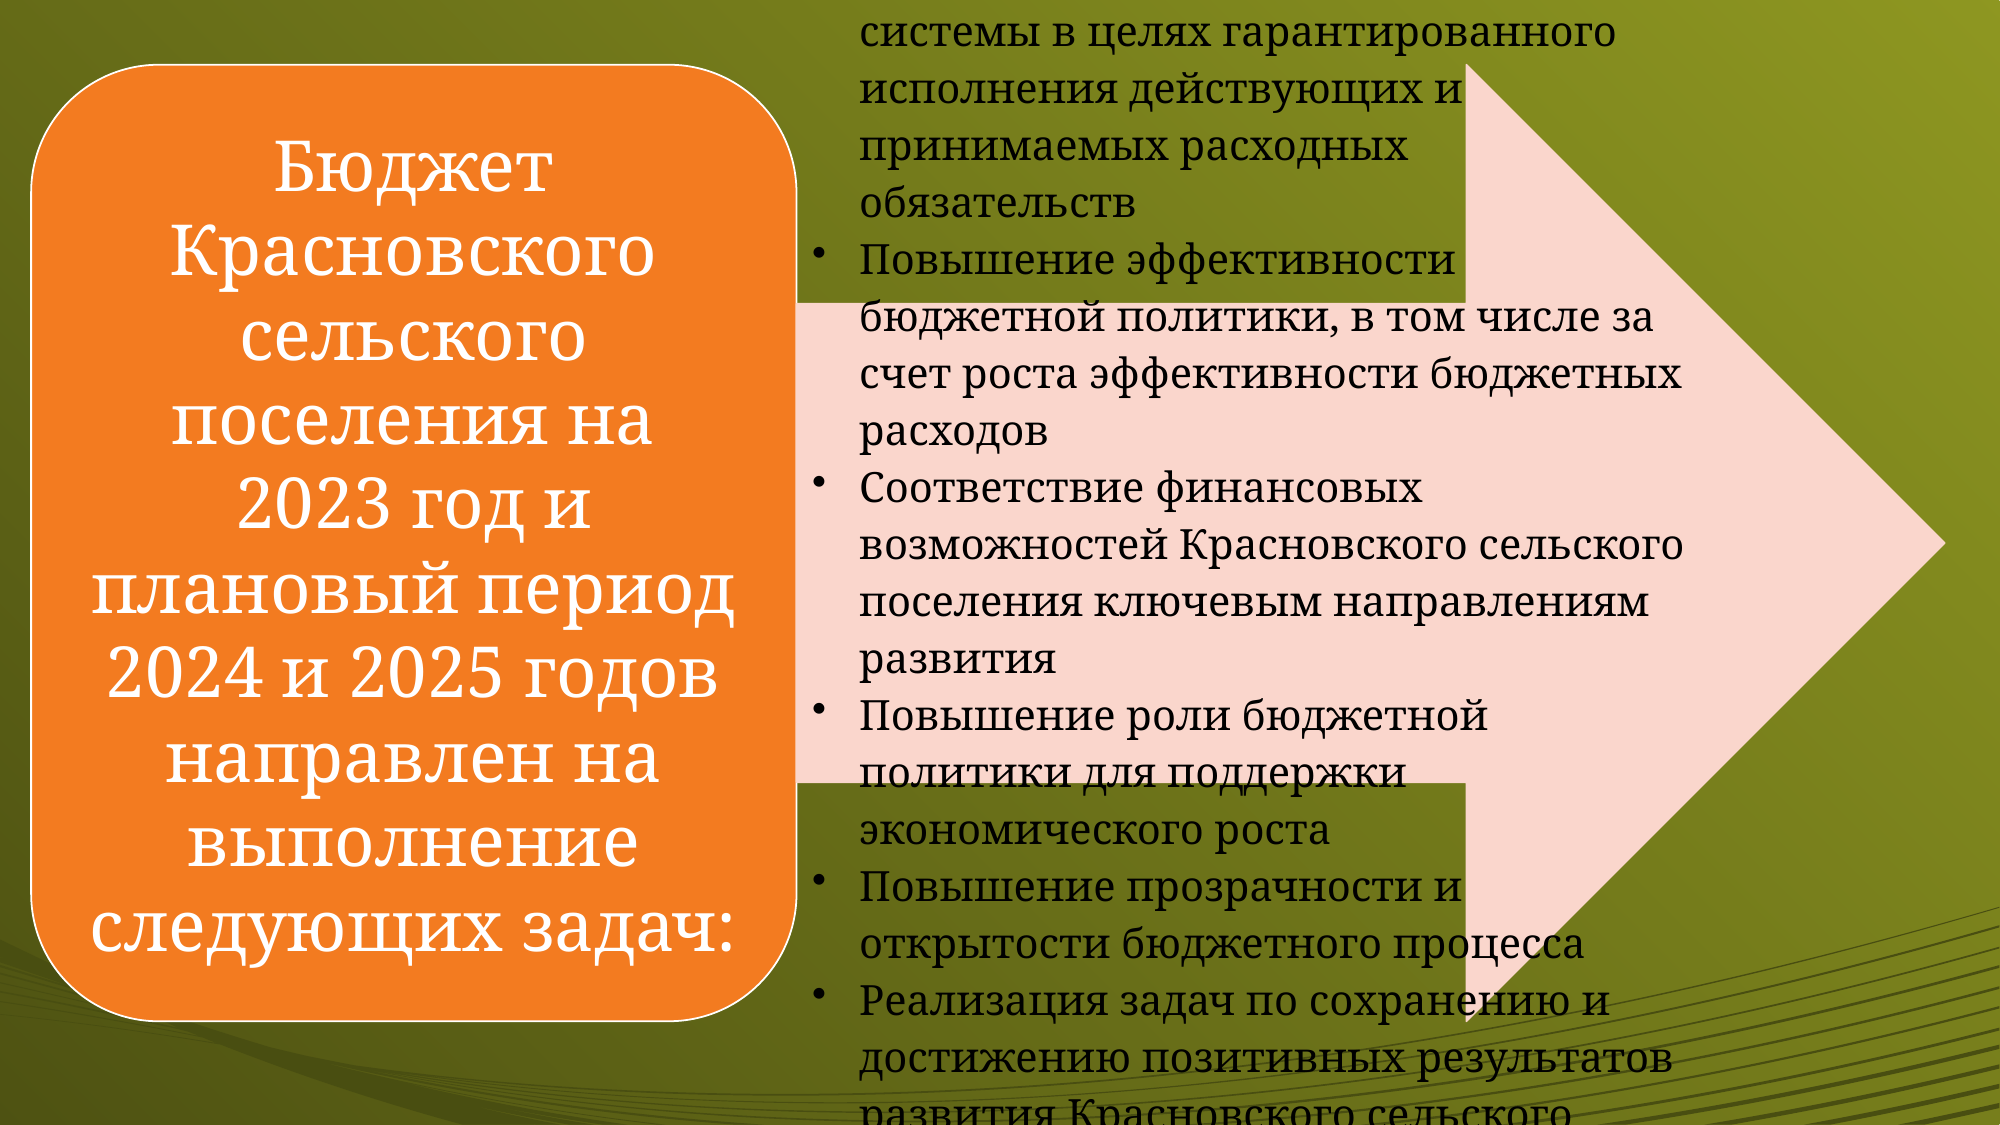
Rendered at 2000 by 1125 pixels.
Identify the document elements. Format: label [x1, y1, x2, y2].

list [30, 64, 1945, 1022]
